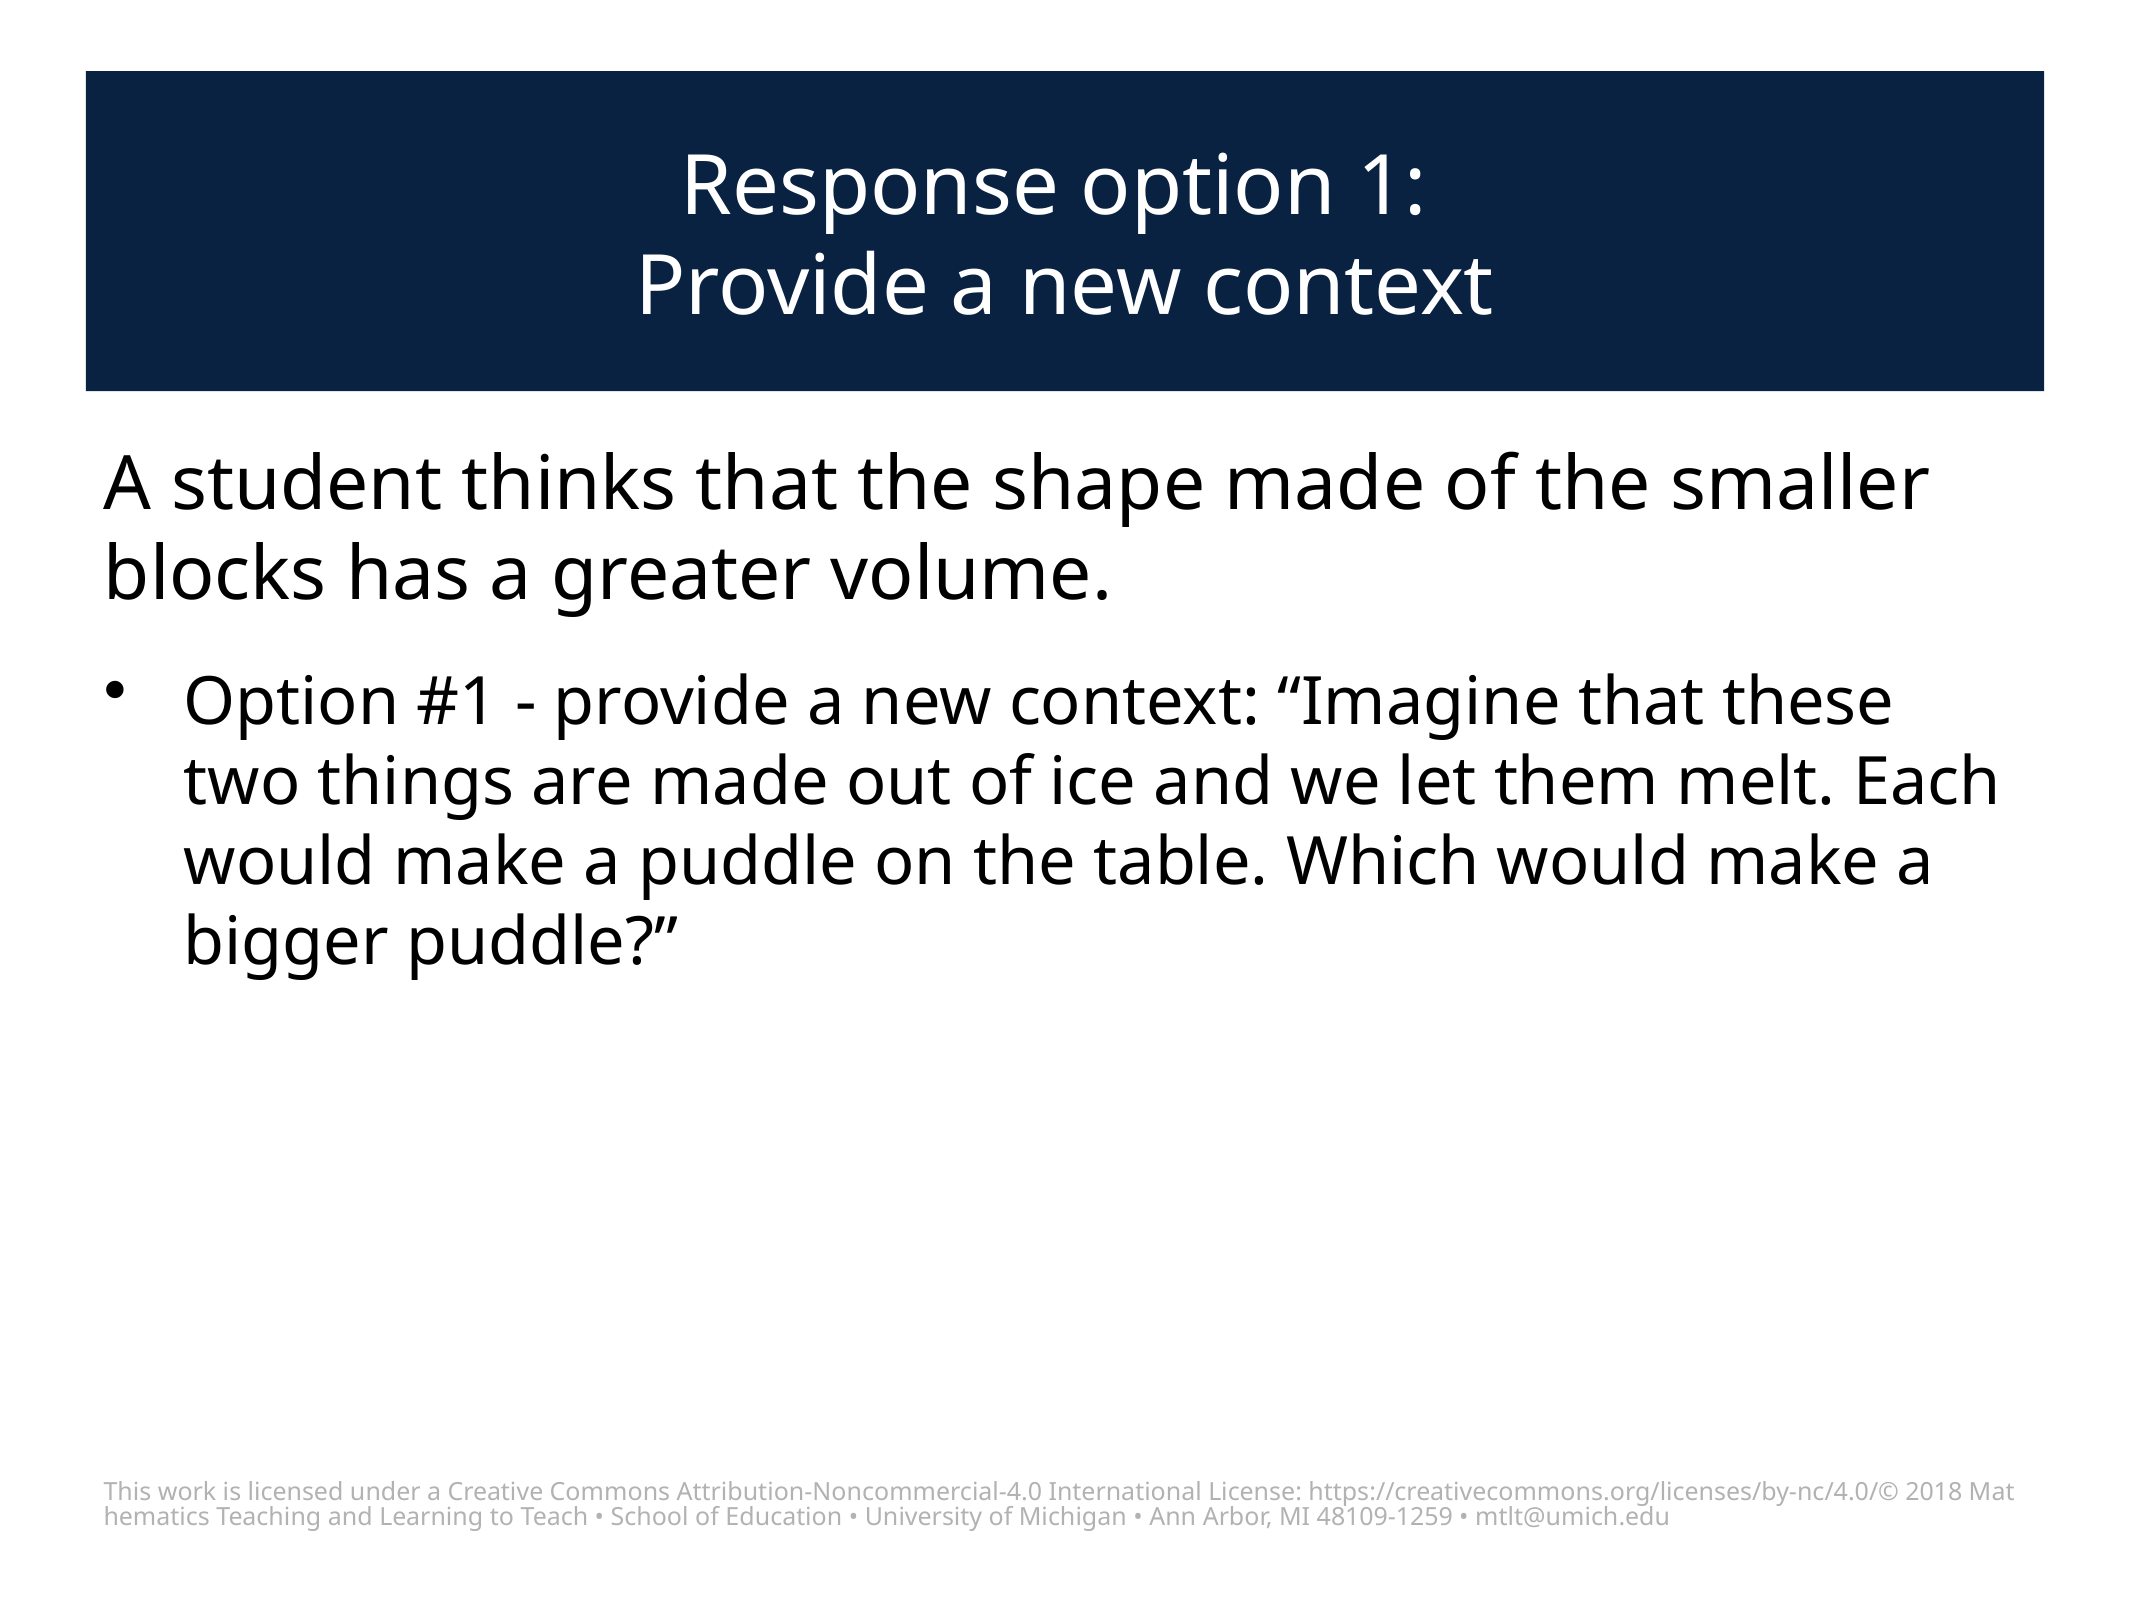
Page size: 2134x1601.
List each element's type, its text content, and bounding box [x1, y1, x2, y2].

list A student thinks that the shape made of the smaller blocks has a greater volume. Option #1 - provide a new context: “Imagine that these two things are made out of ice and we let them melt. Each would make a puddle on the table. Which would make a bigger puddle?” [88, 426, 2045, 1430]
footer This work is licensed under a Creative Commons Attribution-Noncommercial-4.0 International License: https://creativecommons.org/licenses/by-nc/4.0/ © 2018 Mathematics Teaching and Learning to Teach • School of Education • University of Michigan • Ann Arbor, MI 48109-1259 • mtlt@umich.edu [88, 1436, 2045, 1548]
title Response option 1: Provide a new context [85, 71, 2045, 392]
